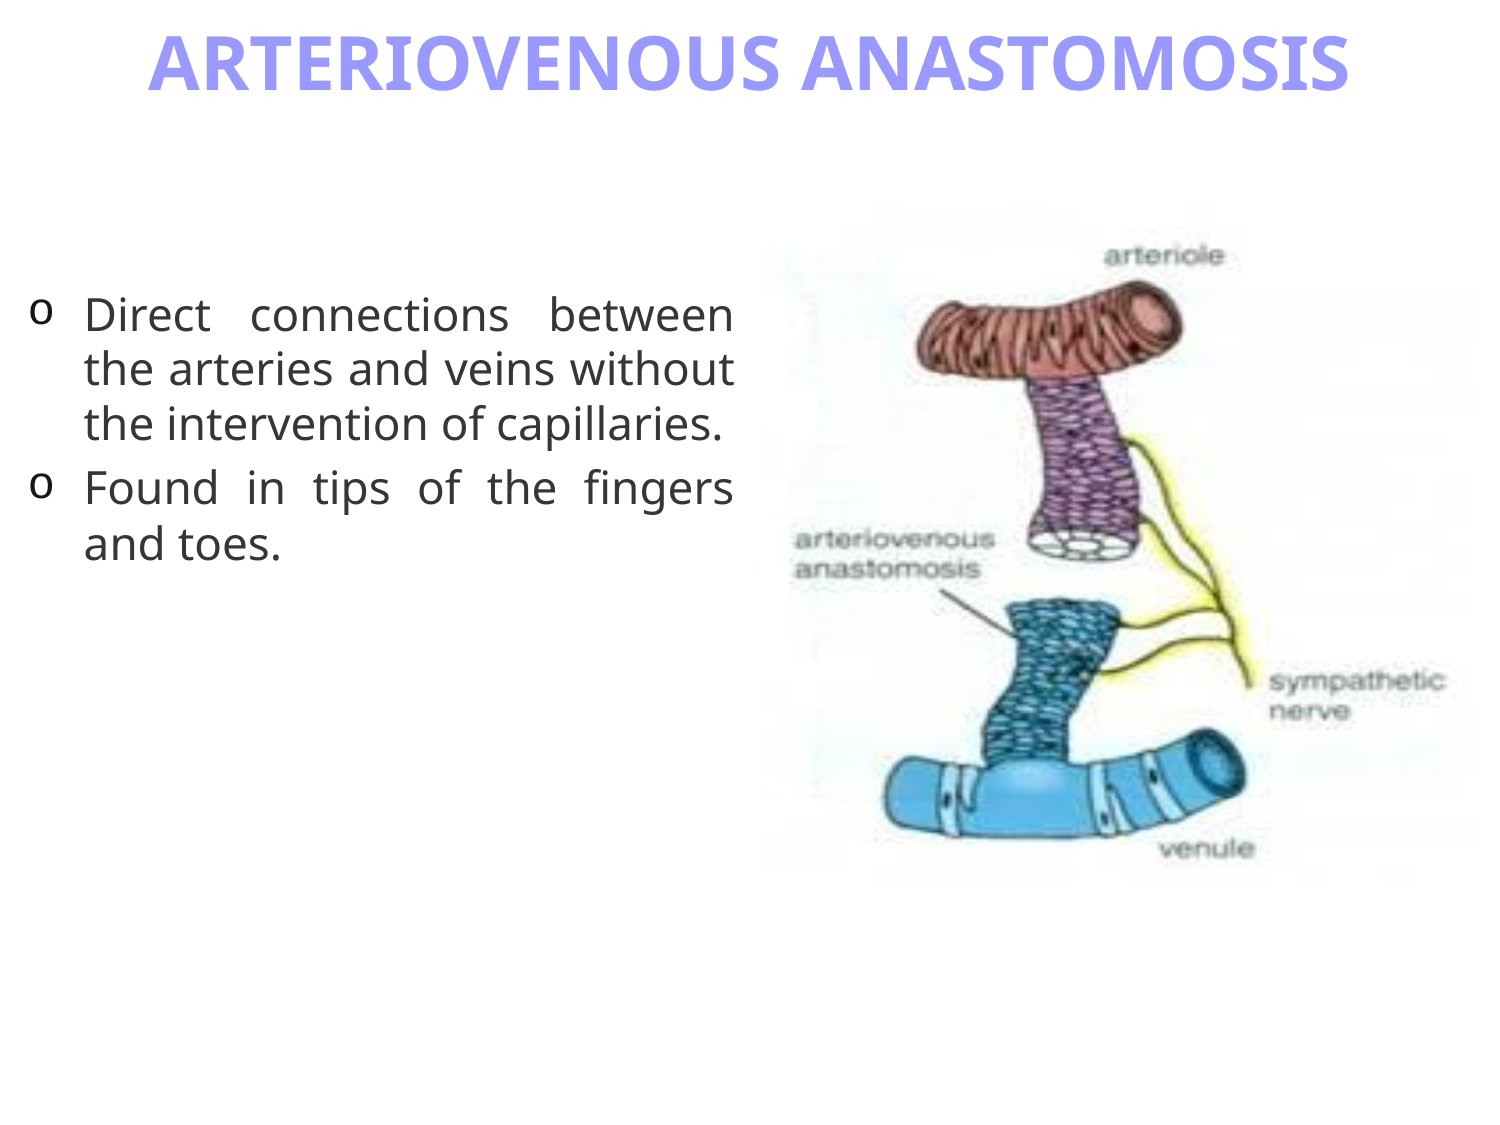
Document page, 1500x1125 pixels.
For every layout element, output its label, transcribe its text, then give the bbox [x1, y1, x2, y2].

list Direct connections between the arteries and veins without the intervention of capillaries. Found in tips of the fingers and toes. [12, 277, 751, 840]
picture [761, 203, 1478, 884]
text_box ARTERIOVENOUS ANASTOMOSIS [0, 8, 1500, 130]
